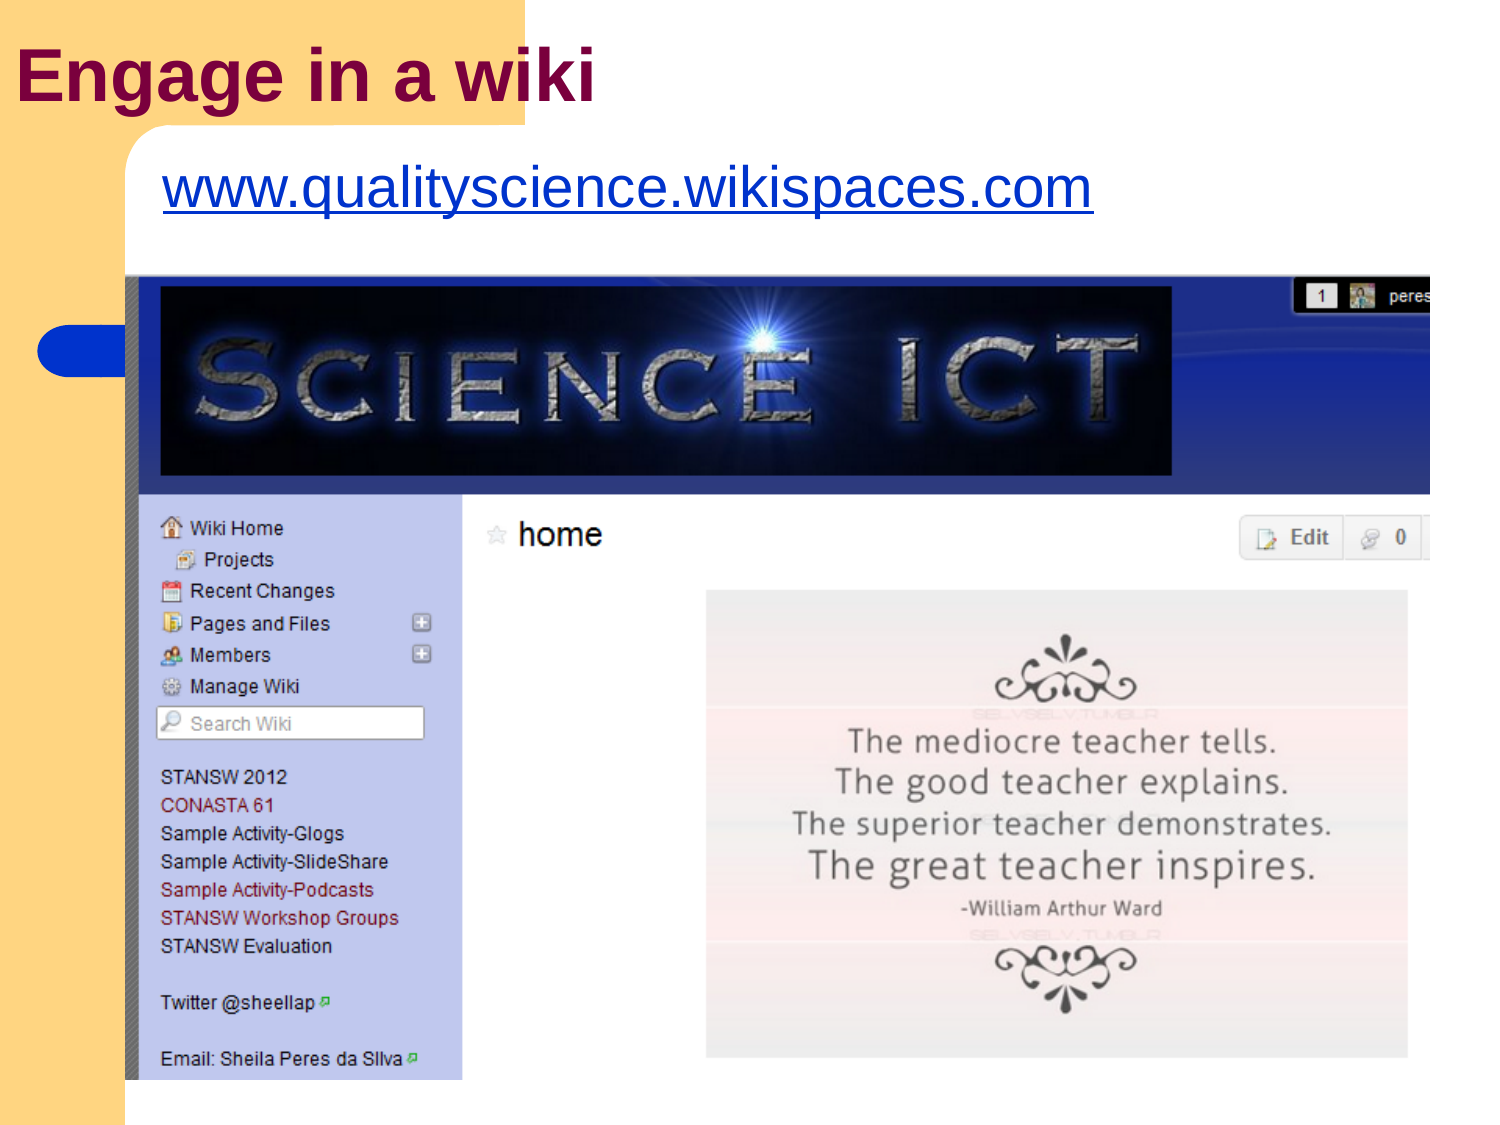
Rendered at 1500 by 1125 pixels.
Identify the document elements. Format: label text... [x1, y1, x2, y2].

picture [124, 274, 1430, 1080]
list www.qualityscience.wikispaces.com [98, 149, 1362, 251]
title Engage in a wiki [0, 0, 1301, 126]
